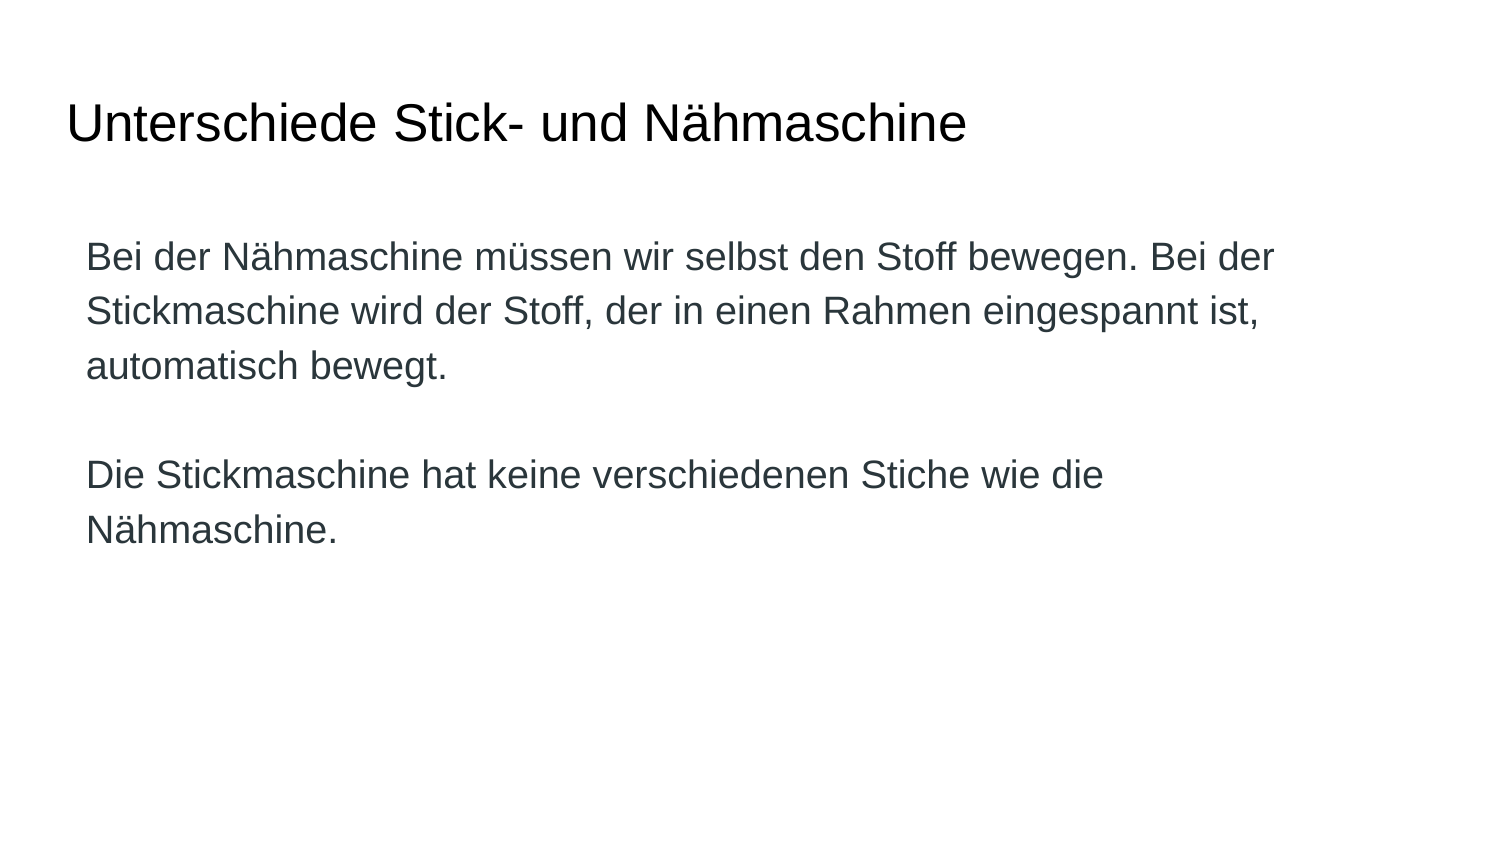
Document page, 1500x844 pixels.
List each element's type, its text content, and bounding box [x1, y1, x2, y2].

text_box Bei der Nähmaschine müssen wir selbst den Stoff bewegen. Bei der Stickmaschine wird der Stoff, der in einen Rahmen eingespannt ist, automatisch bewegt. Die Stickmaschine hat keine verschiedenen Stiche wie die Nähmaschine. [70, 208, 1353, 621]
title Unterschiede Stick- und Nähmaschine [51, 72, 1449, 167]
